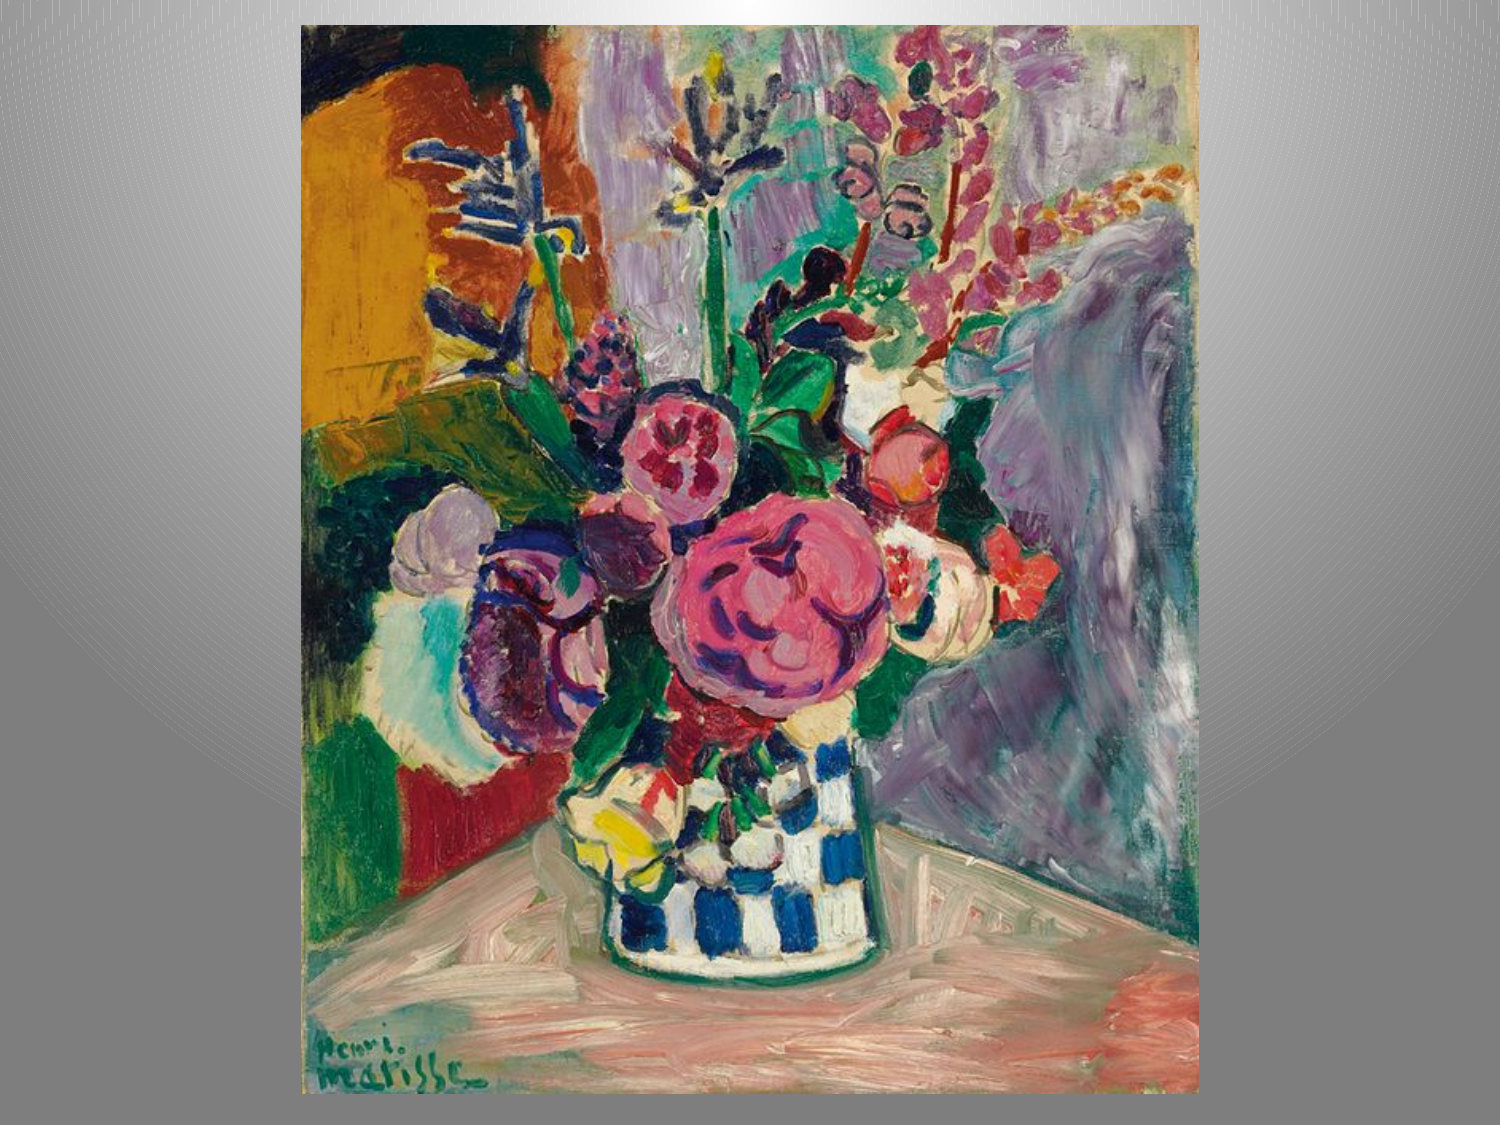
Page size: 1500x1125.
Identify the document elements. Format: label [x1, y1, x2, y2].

picture [300, 25, 1200, 1095]
